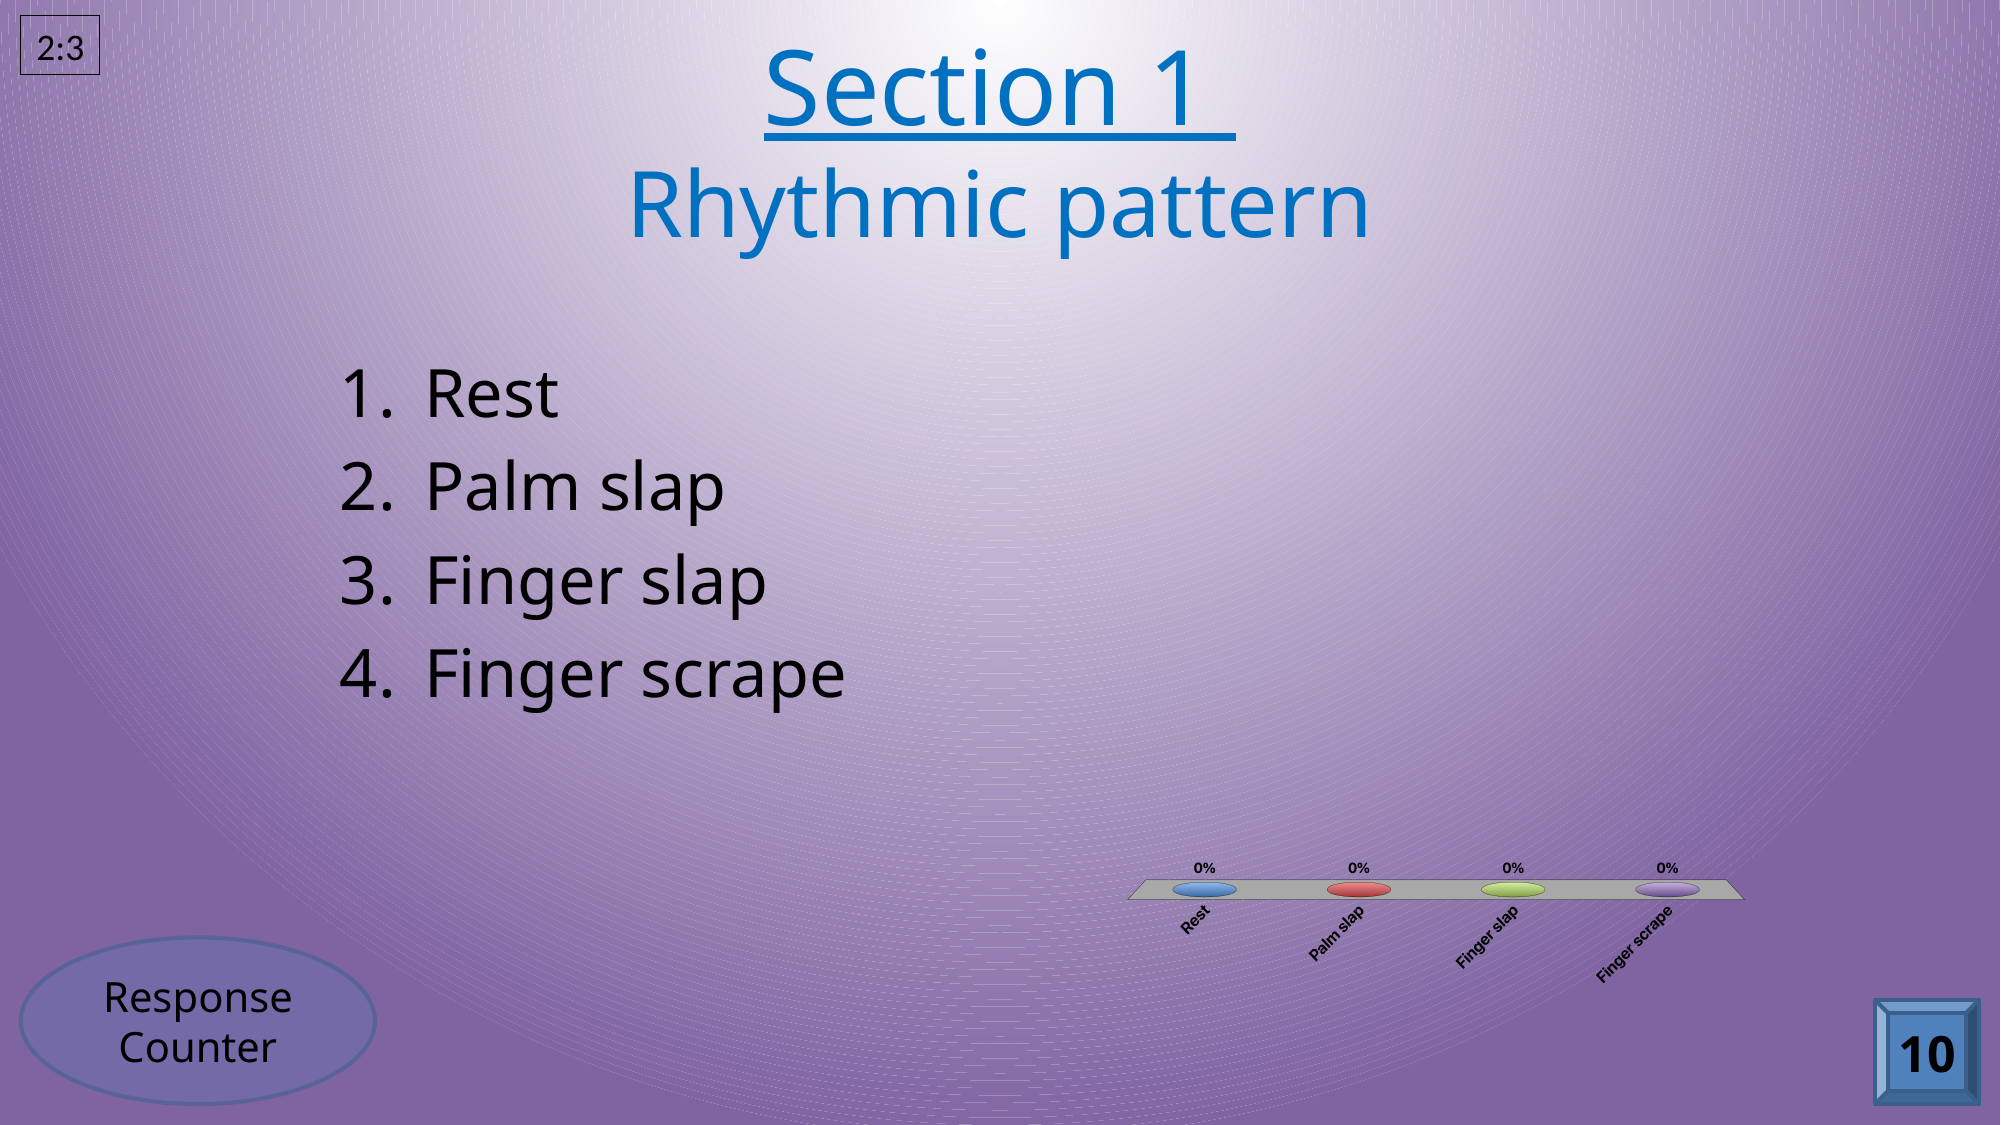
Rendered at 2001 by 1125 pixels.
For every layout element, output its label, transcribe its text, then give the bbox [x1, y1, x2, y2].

text_box 2:3 [20, 15, 100, 75]
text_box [1874, 999, 1980, 1105]
picture [1126, 244, 1764, 988]
list Rest Palm slap Finger slap Finger scrape [324, 343, 1000, 788]
text_box Response Counter [18, 935, 378, 1107]
title Section 1 Rhythmic pattern [99, 45, 1900, 233]
